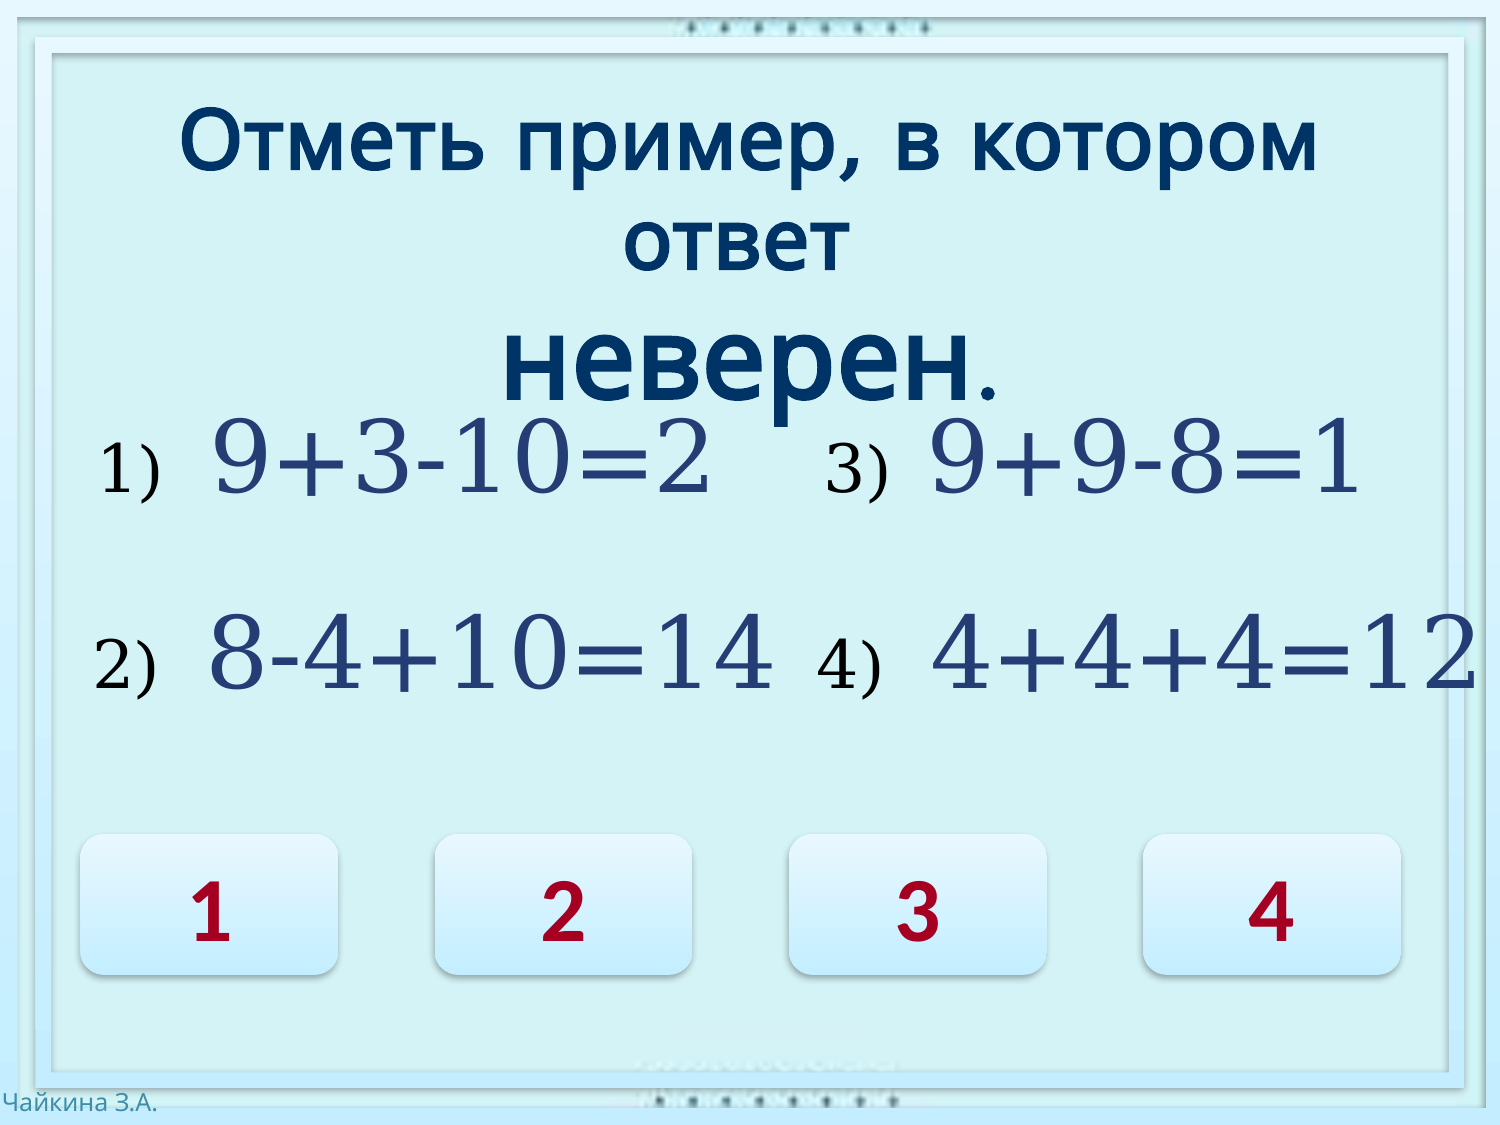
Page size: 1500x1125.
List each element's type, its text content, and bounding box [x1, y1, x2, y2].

text_box 3 [788, 833, 1048, 976]
text_box 2) 8-4+10=14 [77, 580, 793, 716]
text_box 4 [1142, 833, 1402, 976]
text_box 4) 4+4+4=12 [802, 580, 1499, 716]
text_box 1) 9+3-10=2 [81, 385, 733, 520]
text_box 1 [79, 833, 340, 976]
picture [17, 17, 1486, 1108]
text_box 3) 9+9-8=1 [809, 385, 1387, 580]
text_box Отметь пример, в котором ответ неверен. [53, 78, 1447, 428]
text_box 2 [433, 833, 694, 976]
picture [52, 53, 1448, 1072]
